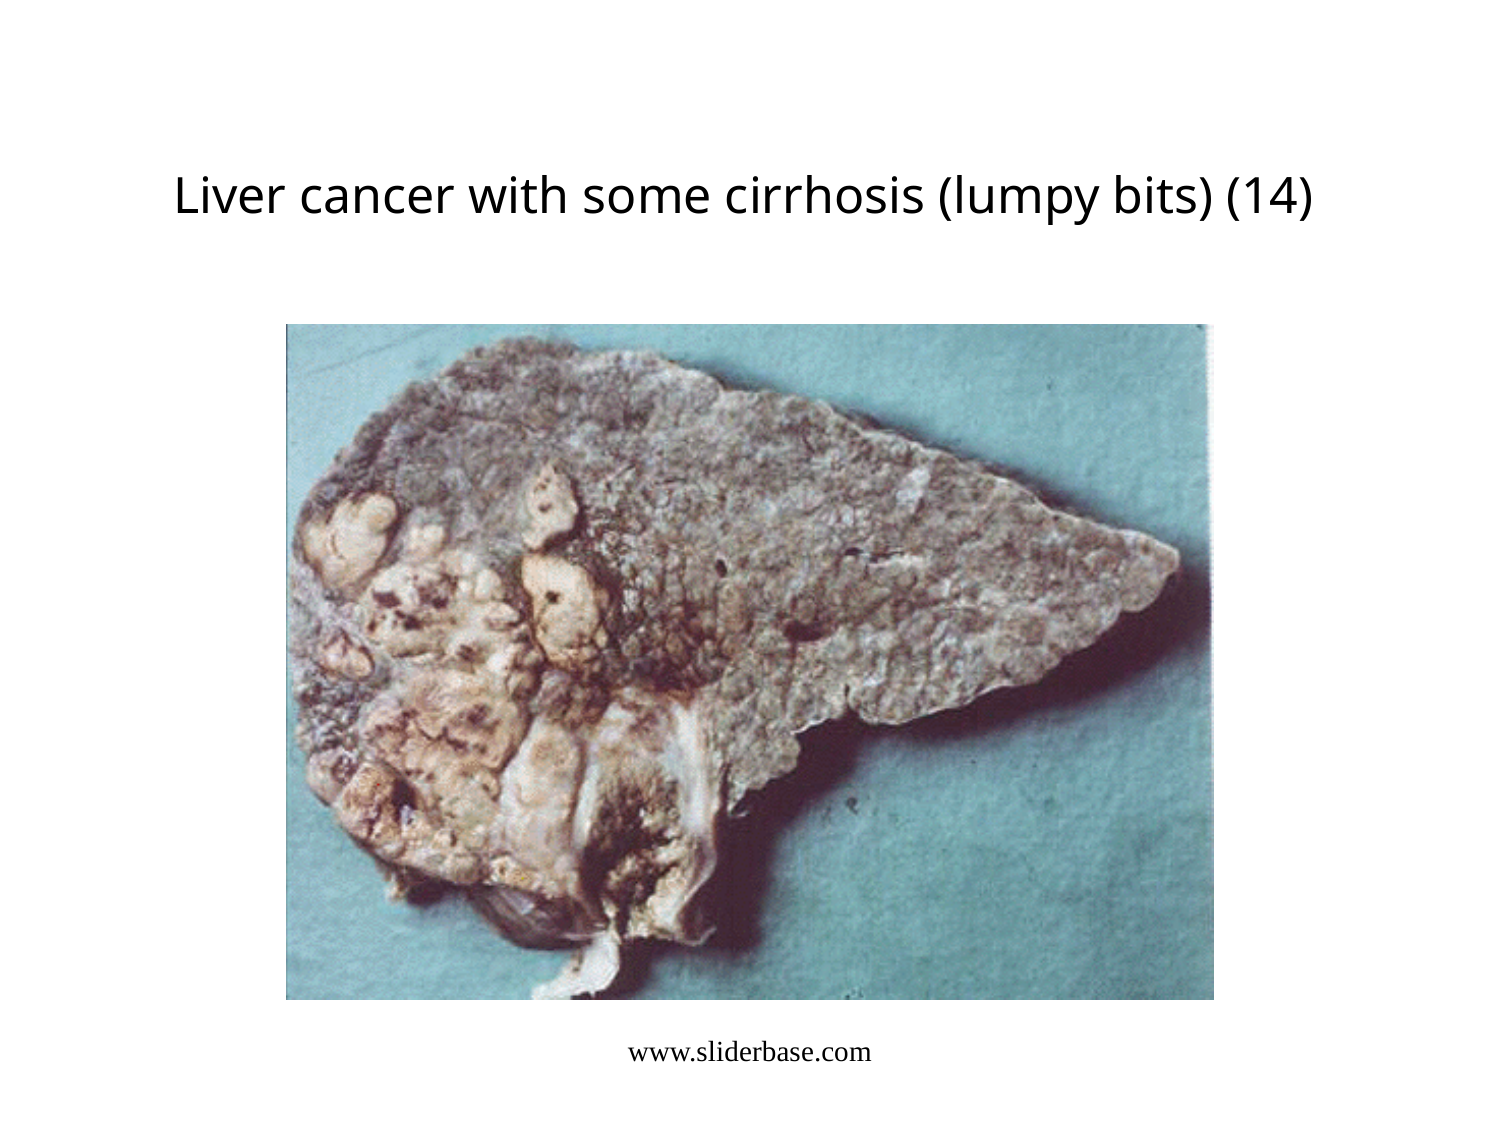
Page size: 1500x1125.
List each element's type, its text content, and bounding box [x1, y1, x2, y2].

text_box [286, 324, 1214, 1001]
title Liver cancer with some cirrhosis (lumpy bits) (14) [112, 99, 1388, 288]
footer www.sliderbase.com [512, 1025, 988, 1100]
